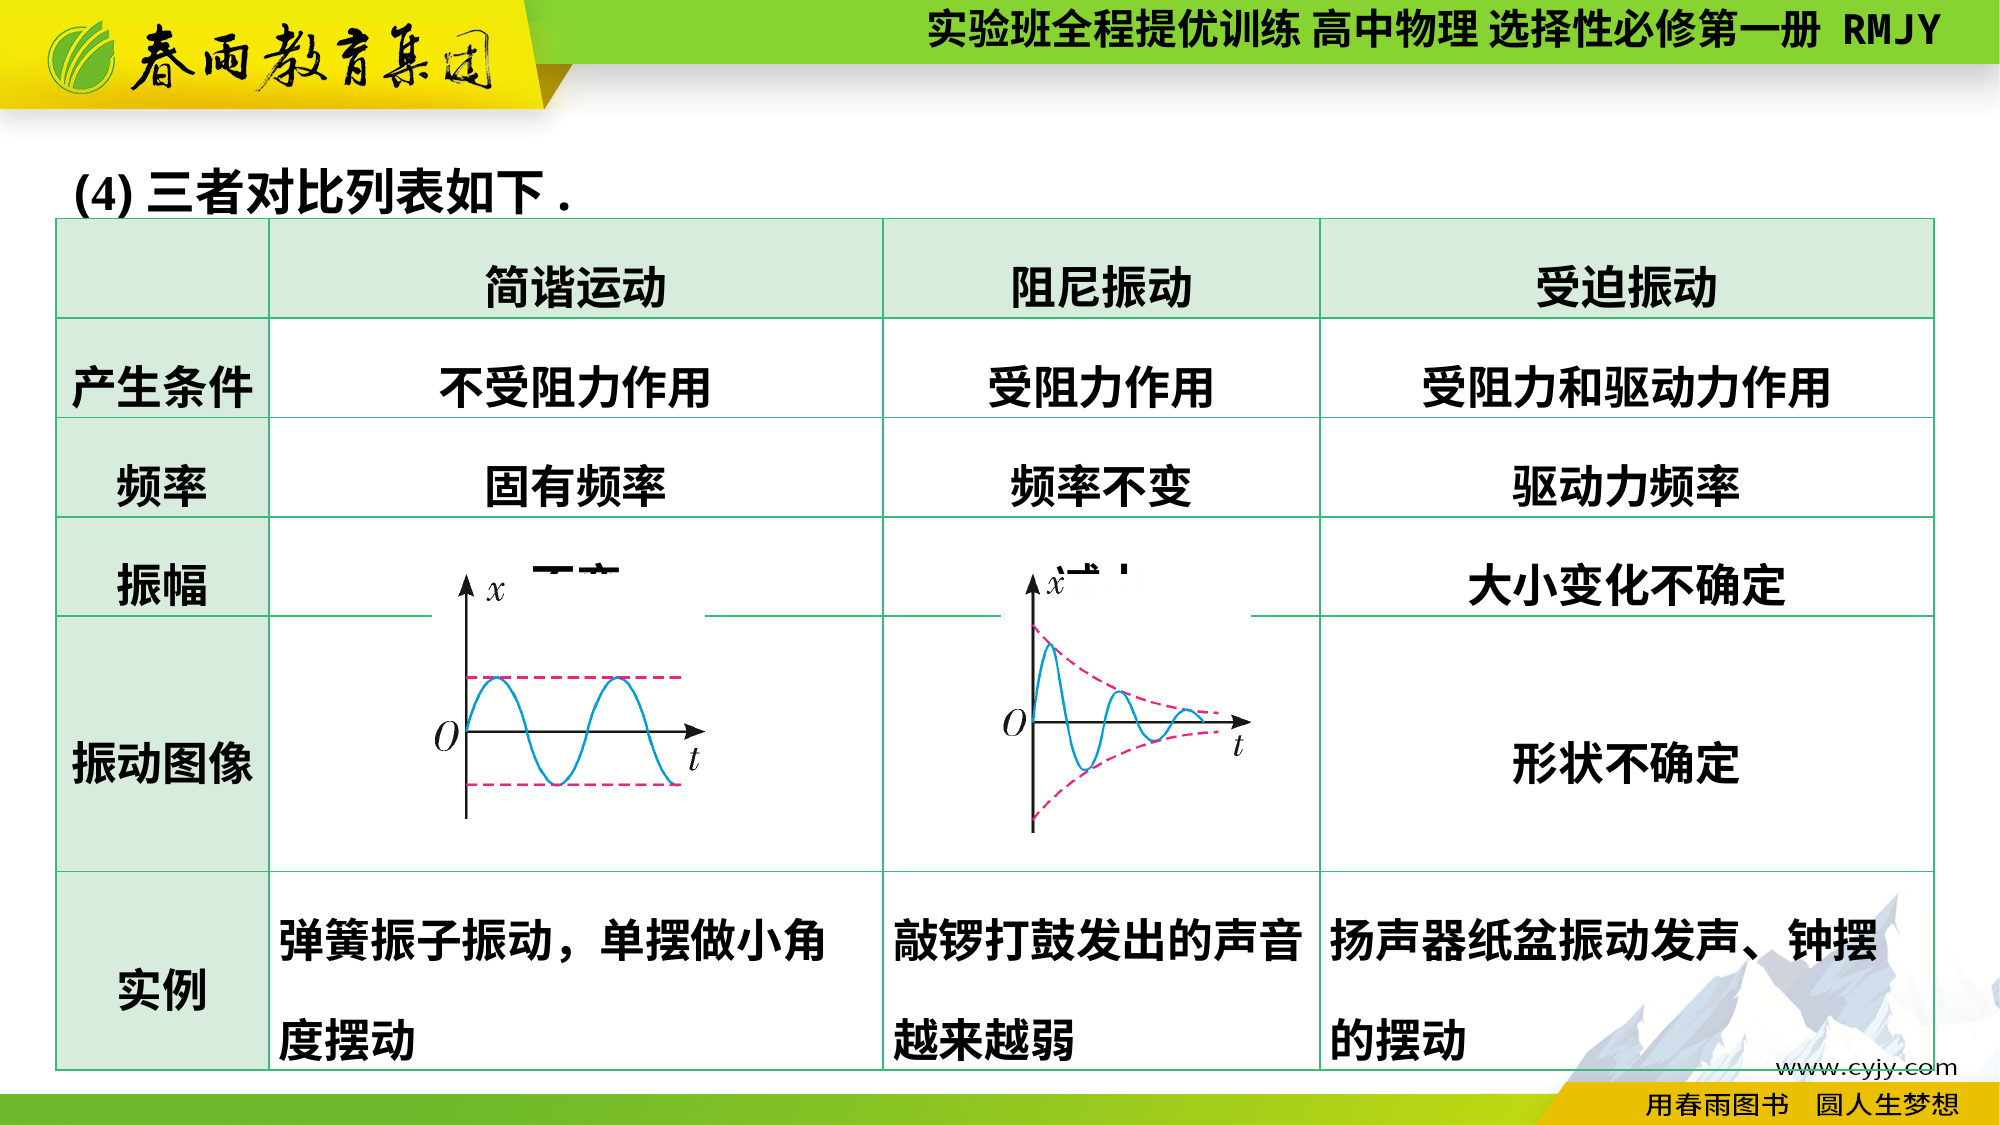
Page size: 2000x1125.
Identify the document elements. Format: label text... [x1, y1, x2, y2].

table_cell 振幅 [57, 518, 268, 615]
table_cell 减小 [884, 518, 1319, 615]
table_cell 扬声器纸盆振动发声、钟摆的摆动 [1321, 872, 1933, 1069]
table_header 阻尼振动 [884, 219, 1319, 317]
picture [0, 0, 2000, 1125]
table_cell 受阻力和驱动力作用 [1321, 319, 1933, 417]
table_cell 固有频率 [270, 418, 882, 516]
table_cell 实例 [57, 872, 268, 1069]
table_cell 不受阻力作用 [270, 319, 882, 417]
table_cell 振动图像 [57, 617, 268, 871]
table_cell 产生条件 [57, 319, 268, 417]
table_cell 弹簧振子振动，单摆做小角度摆动 [270, 872, 882, 1069]
table_cell 形状不确定 [1321, 617, 1933, 871]
table_cell 受阻力作用 [884, 319, 1319, 417]
table_cell 敲锣打鼓发出的声音越来越弱 [884, 872, 1319, 1069]
table_cell 不变 [270, 518, 882, 615]
table_header 受迫振动 [1321, 219, 1933, 317]
table_header [57, 219, 268, 317]
table_cell [884, 617, 1319, 871]
table_cell 频率 [57, 418, 268, 516]
list (4)三者对比列表如下. [59, 122, 1944, 217]
table_cell 大小变化不确定 [1321, 518, 1933, 615]
table_header 简谐运动 [270, 219, 882, 317]
table_cell 驱动力频率 [1321, 418, 1933, 516]
table_cell 频率不变 [884, 418, 1319, 516]
table_cell [270, 617, 882, 871]
